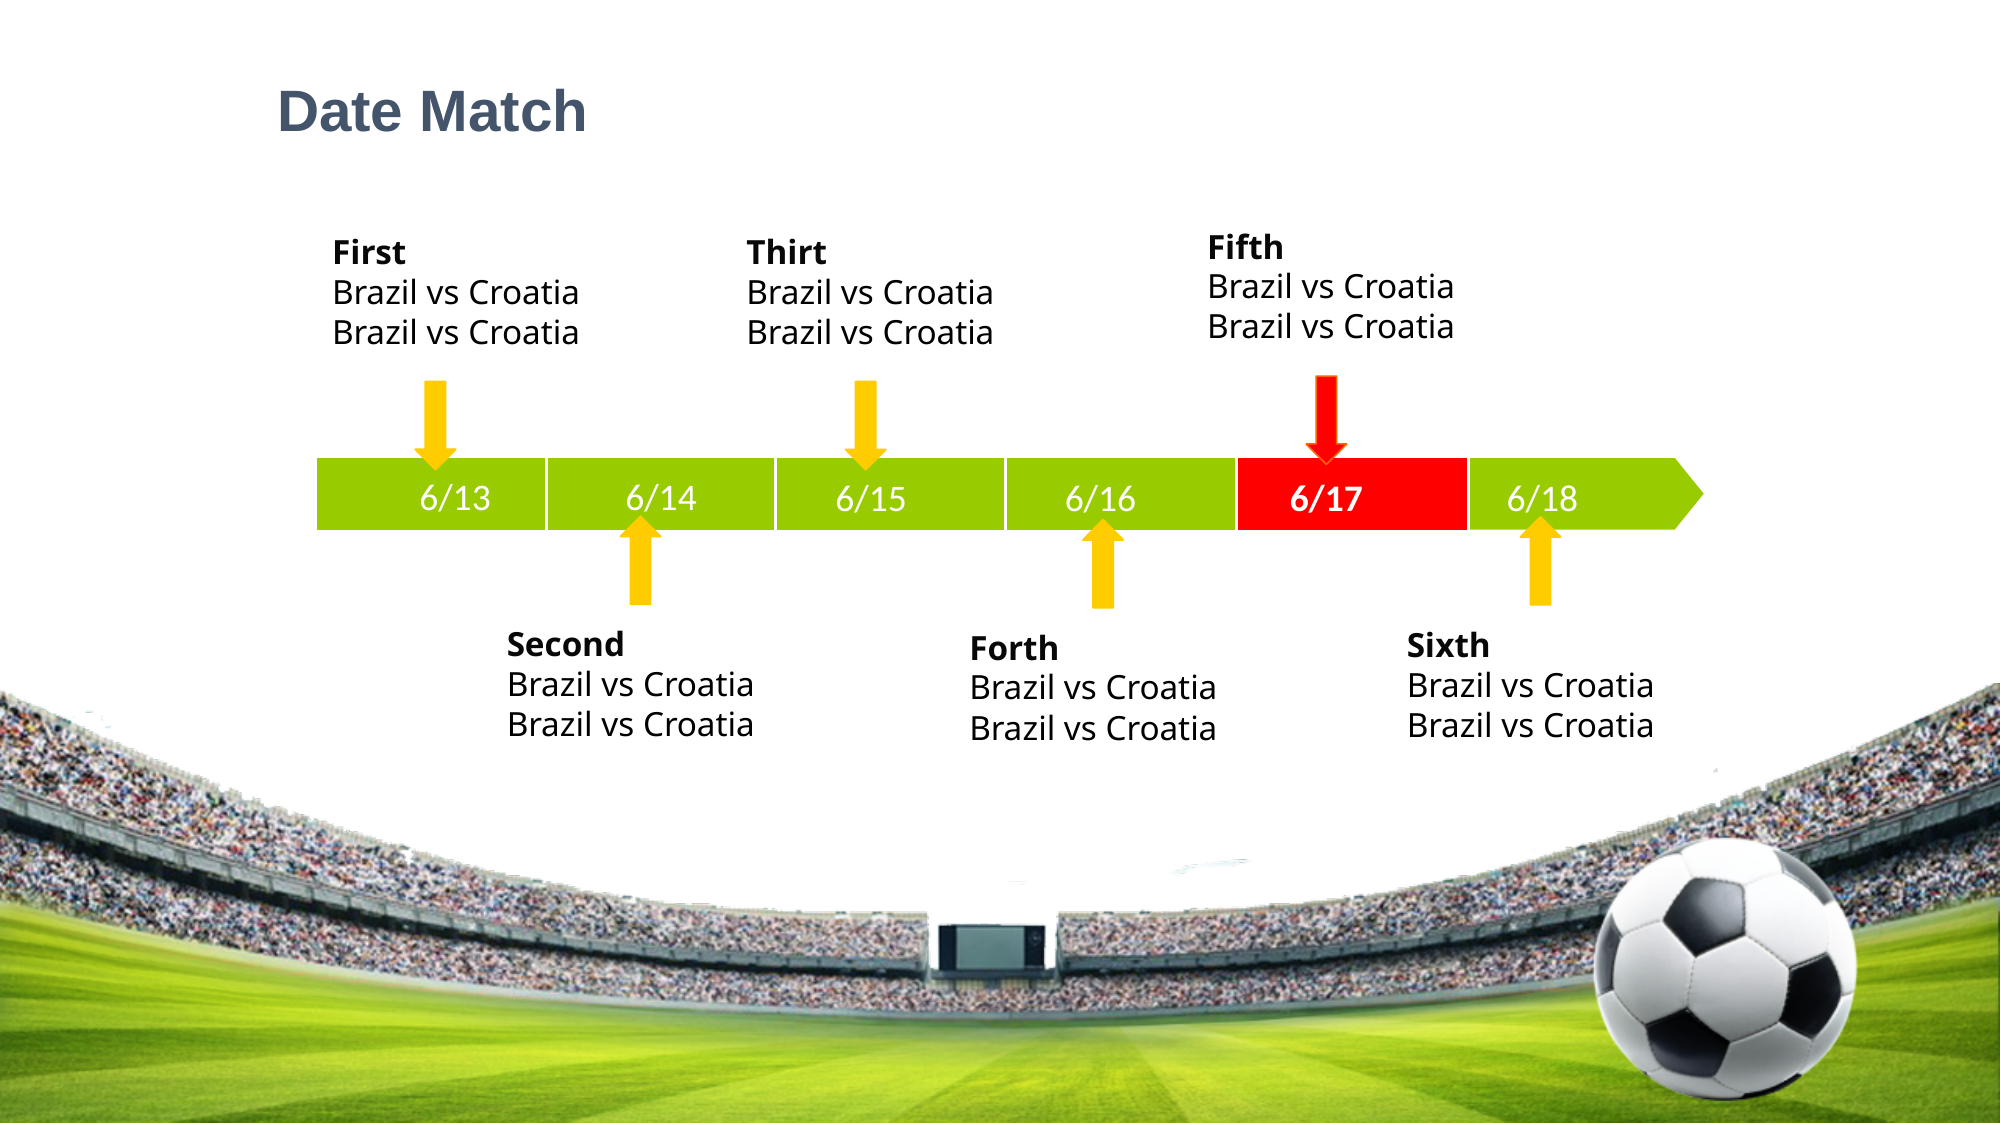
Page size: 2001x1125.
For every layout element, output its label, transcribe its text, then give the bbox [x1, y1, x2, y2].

text_box 6/13 [372, 471, 538, 520]
text_box [845, 381, 887, 470]
text_box [1469, 456, 1706, 532]
picture [0, 683, 2000, 1123]
text_box [1305, 376, 1347, 465]
text_box 6/14 [576, 471, 746, 520]
text_box 6/17 [1242, 471, 1410, 521]
text_box [620, 516, 661, 605]
text_box [546, 456, 775, 532]
text_box 6/16 [1006, 471, 1195, 521]
text_box Thirt Brazil vs Croatia Brazil vs Croatia [731, 223, 1053, 359]
text_box First Brazil vs Croatia Brazil vs Croatia [317, 223, 638, 359]
text_box Second Brazil vs Croatia Brazil vs Croatia [492, 615, 813, 683]
text_box 6/18 [1467, 471, 1618, 521]
text_box [315, 456, 546, 532]
text_box Forth Brazil vs Croatia Brazil vs Croatia [954, 619, 1276, 683]
text_box [775, 456, 1005, 532]
text_box [414, 381, 457, 470]
text_box Date Match [262, 65, 604, 151]
text_box [1520, 516, 1561, 605]
text_box Sixth Brazil vs Croatia Brazil vs Croatia [1392, 616, 1713, 683]
text_box [1082, 519, 1124, 608]
text_box [1005, 456, 1236, 532]
text_box 6/15 [779, 471, 963, 521]
text_box Fifth Brazil vs Croatia Brazil vs Croatia [1192, 218, 1513, 353]
text_box [1236, 456, 1469, 532]
